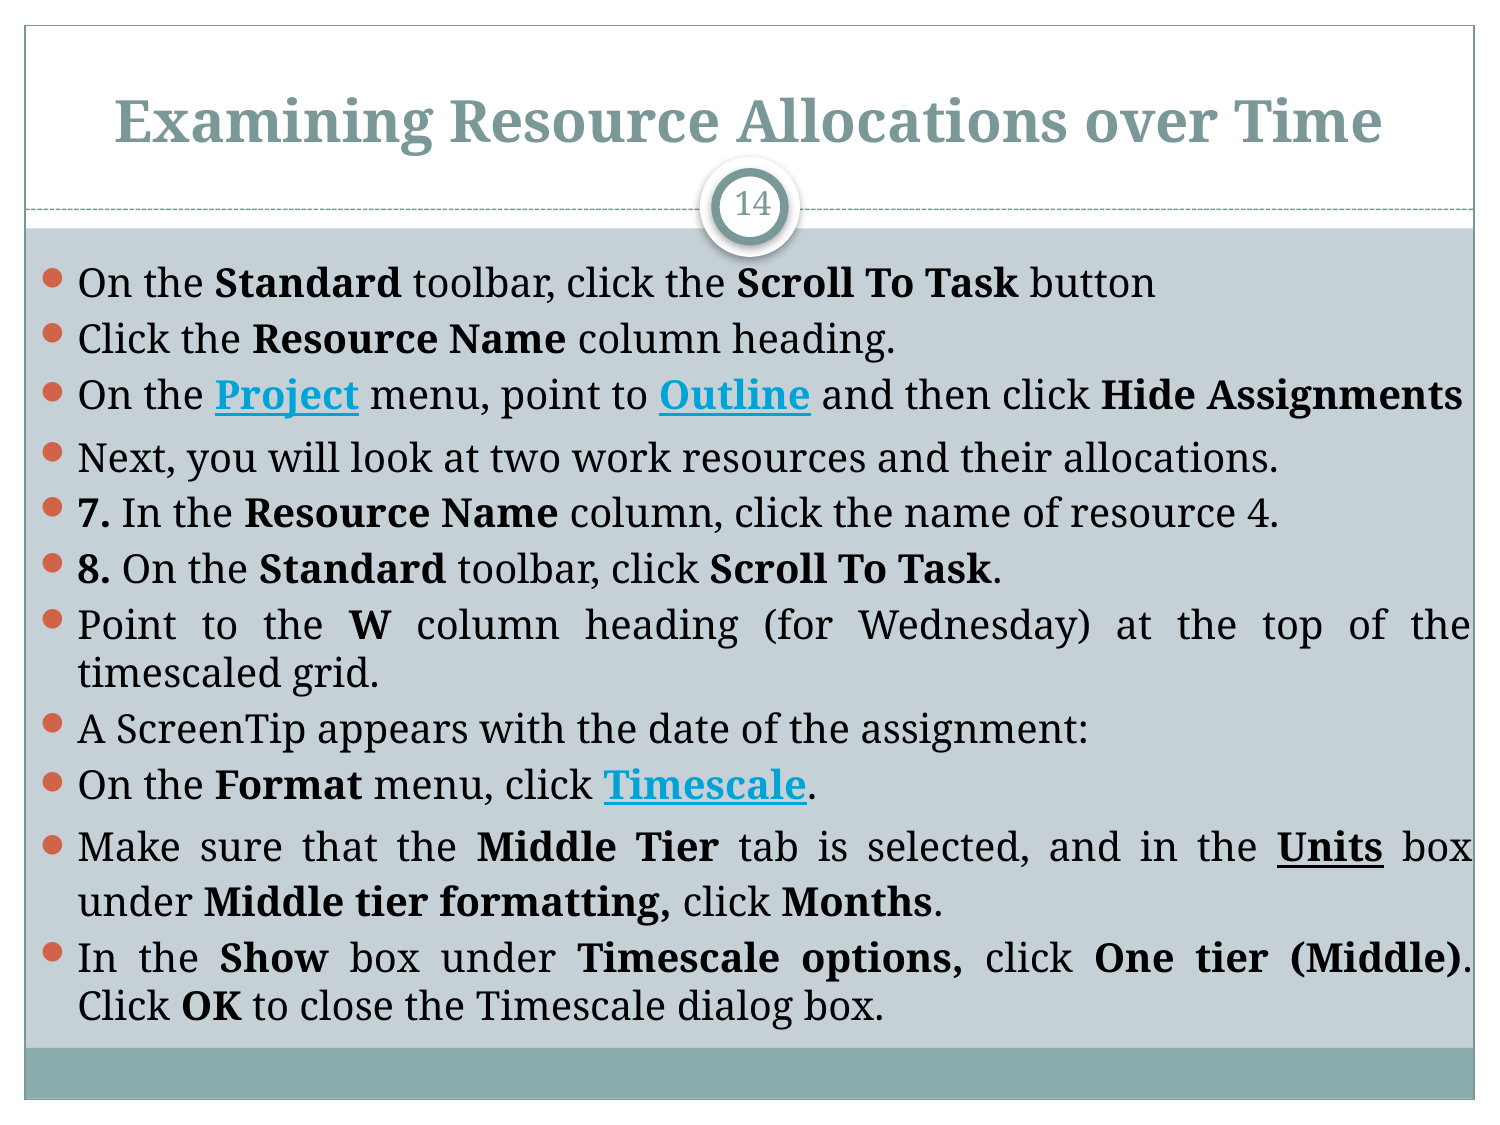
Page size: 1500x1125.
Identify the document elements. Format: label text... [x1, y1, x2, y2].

slide_number 14 [715, 168, 791, 241]
list On the Standard toolbar, click the Scroll To Task button Click the Resource Name column heading. On the Project menu, point to Outline and then click Hide Assignments Next, you will look at two work resources and their allocations. 7. In the Resource Name column, click the name of resource 4. 8. On the Standard toolbar, click Scroll To Task. Point to the W column heading (for Wednesday) at the top of the timescaled grid. A ScreenTip appears with the date of the assignment: On the Format menu, click Timescale. Make sure that the Middle Tier tab is selected, and in the Units box under Middle tier formatting, click Months. In the Show box under Timescale options, click One tier (Middle). Click OK to close the Timescale dialog box. [24, 250, 1488, 1075]
title Examining Resource Allocations over Time [49, 37, 1450, 162]
